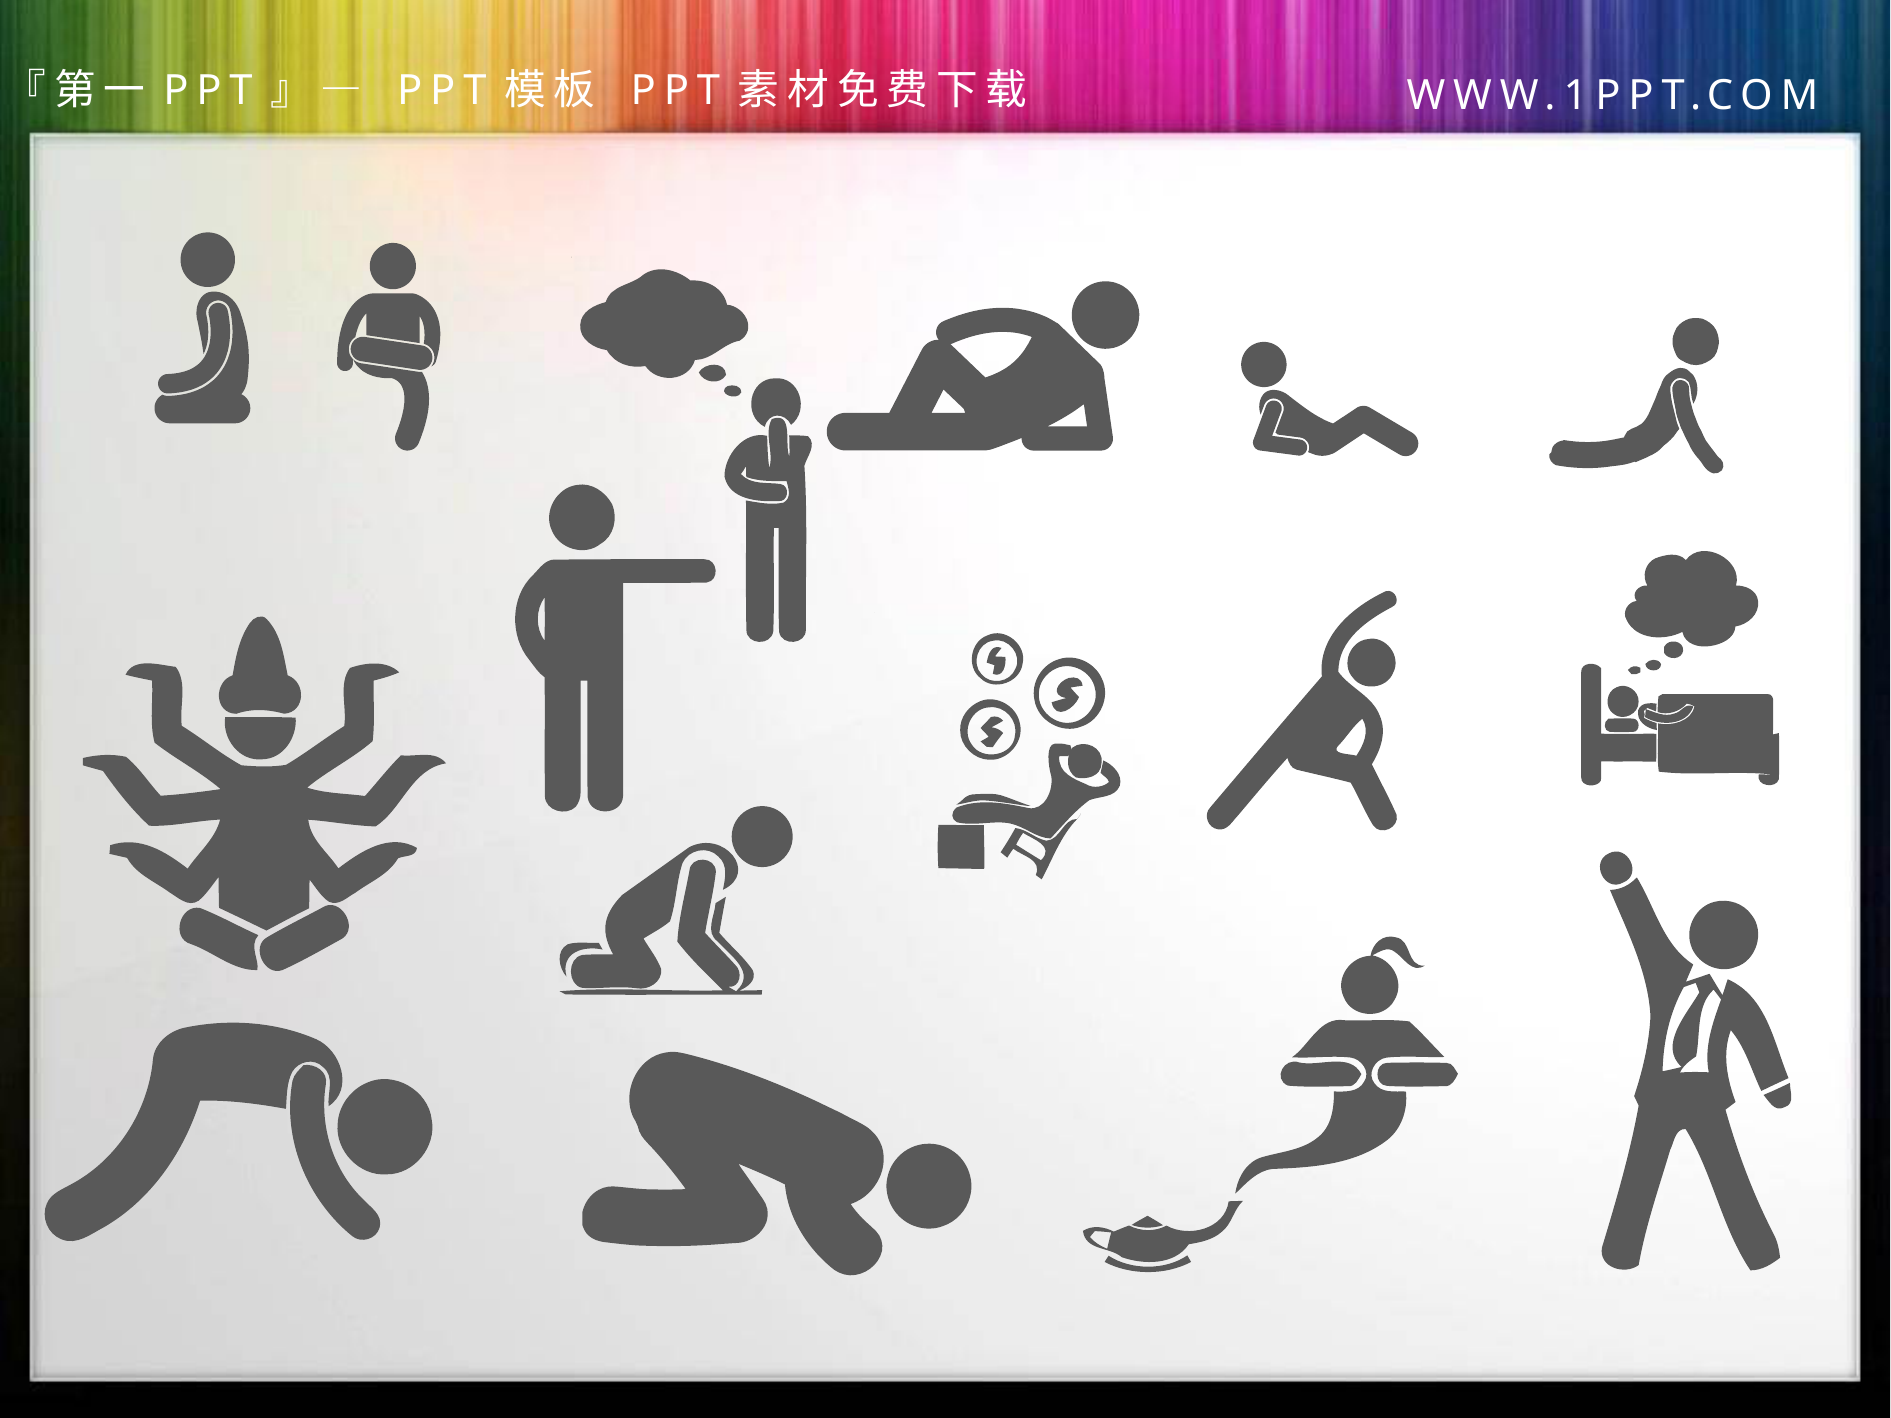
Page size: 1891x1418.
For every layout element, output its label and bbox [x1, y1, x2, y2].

text_box [826, 307, 1113, 451]
picture [0, 0, 1891, 1418]
text_box [1548, 317, 1724, 474]
text_box [581, 1051, 975, 1276]
text_box [873, 612, 1121, 880]
text_box [40, 1018, 438, 1246]
text_box [1202, 588, 1403, 837]
text_box [369, 242, 416, 290]
text_box [1580, 537, 1780, 790]
text_box [1071, 281, 1140, 349]
text_box [337, 293, 441, 451]
text_box [509, 481, 721, 817]
text_box [82, 613, 447, 978]
text_box [1241, 341, 1287, 388]
text_box [180, 232, 235, 287]
text_box [1082, 933, 1459, 1276]
text_box [1589, 843, 1796, 1276]
text_box [1252, 389, 1419, 457]
text_box [570, 256, 818, 647]
text_box [555, 805, 793, 996]
text_box [154, 291, 251, 424]
